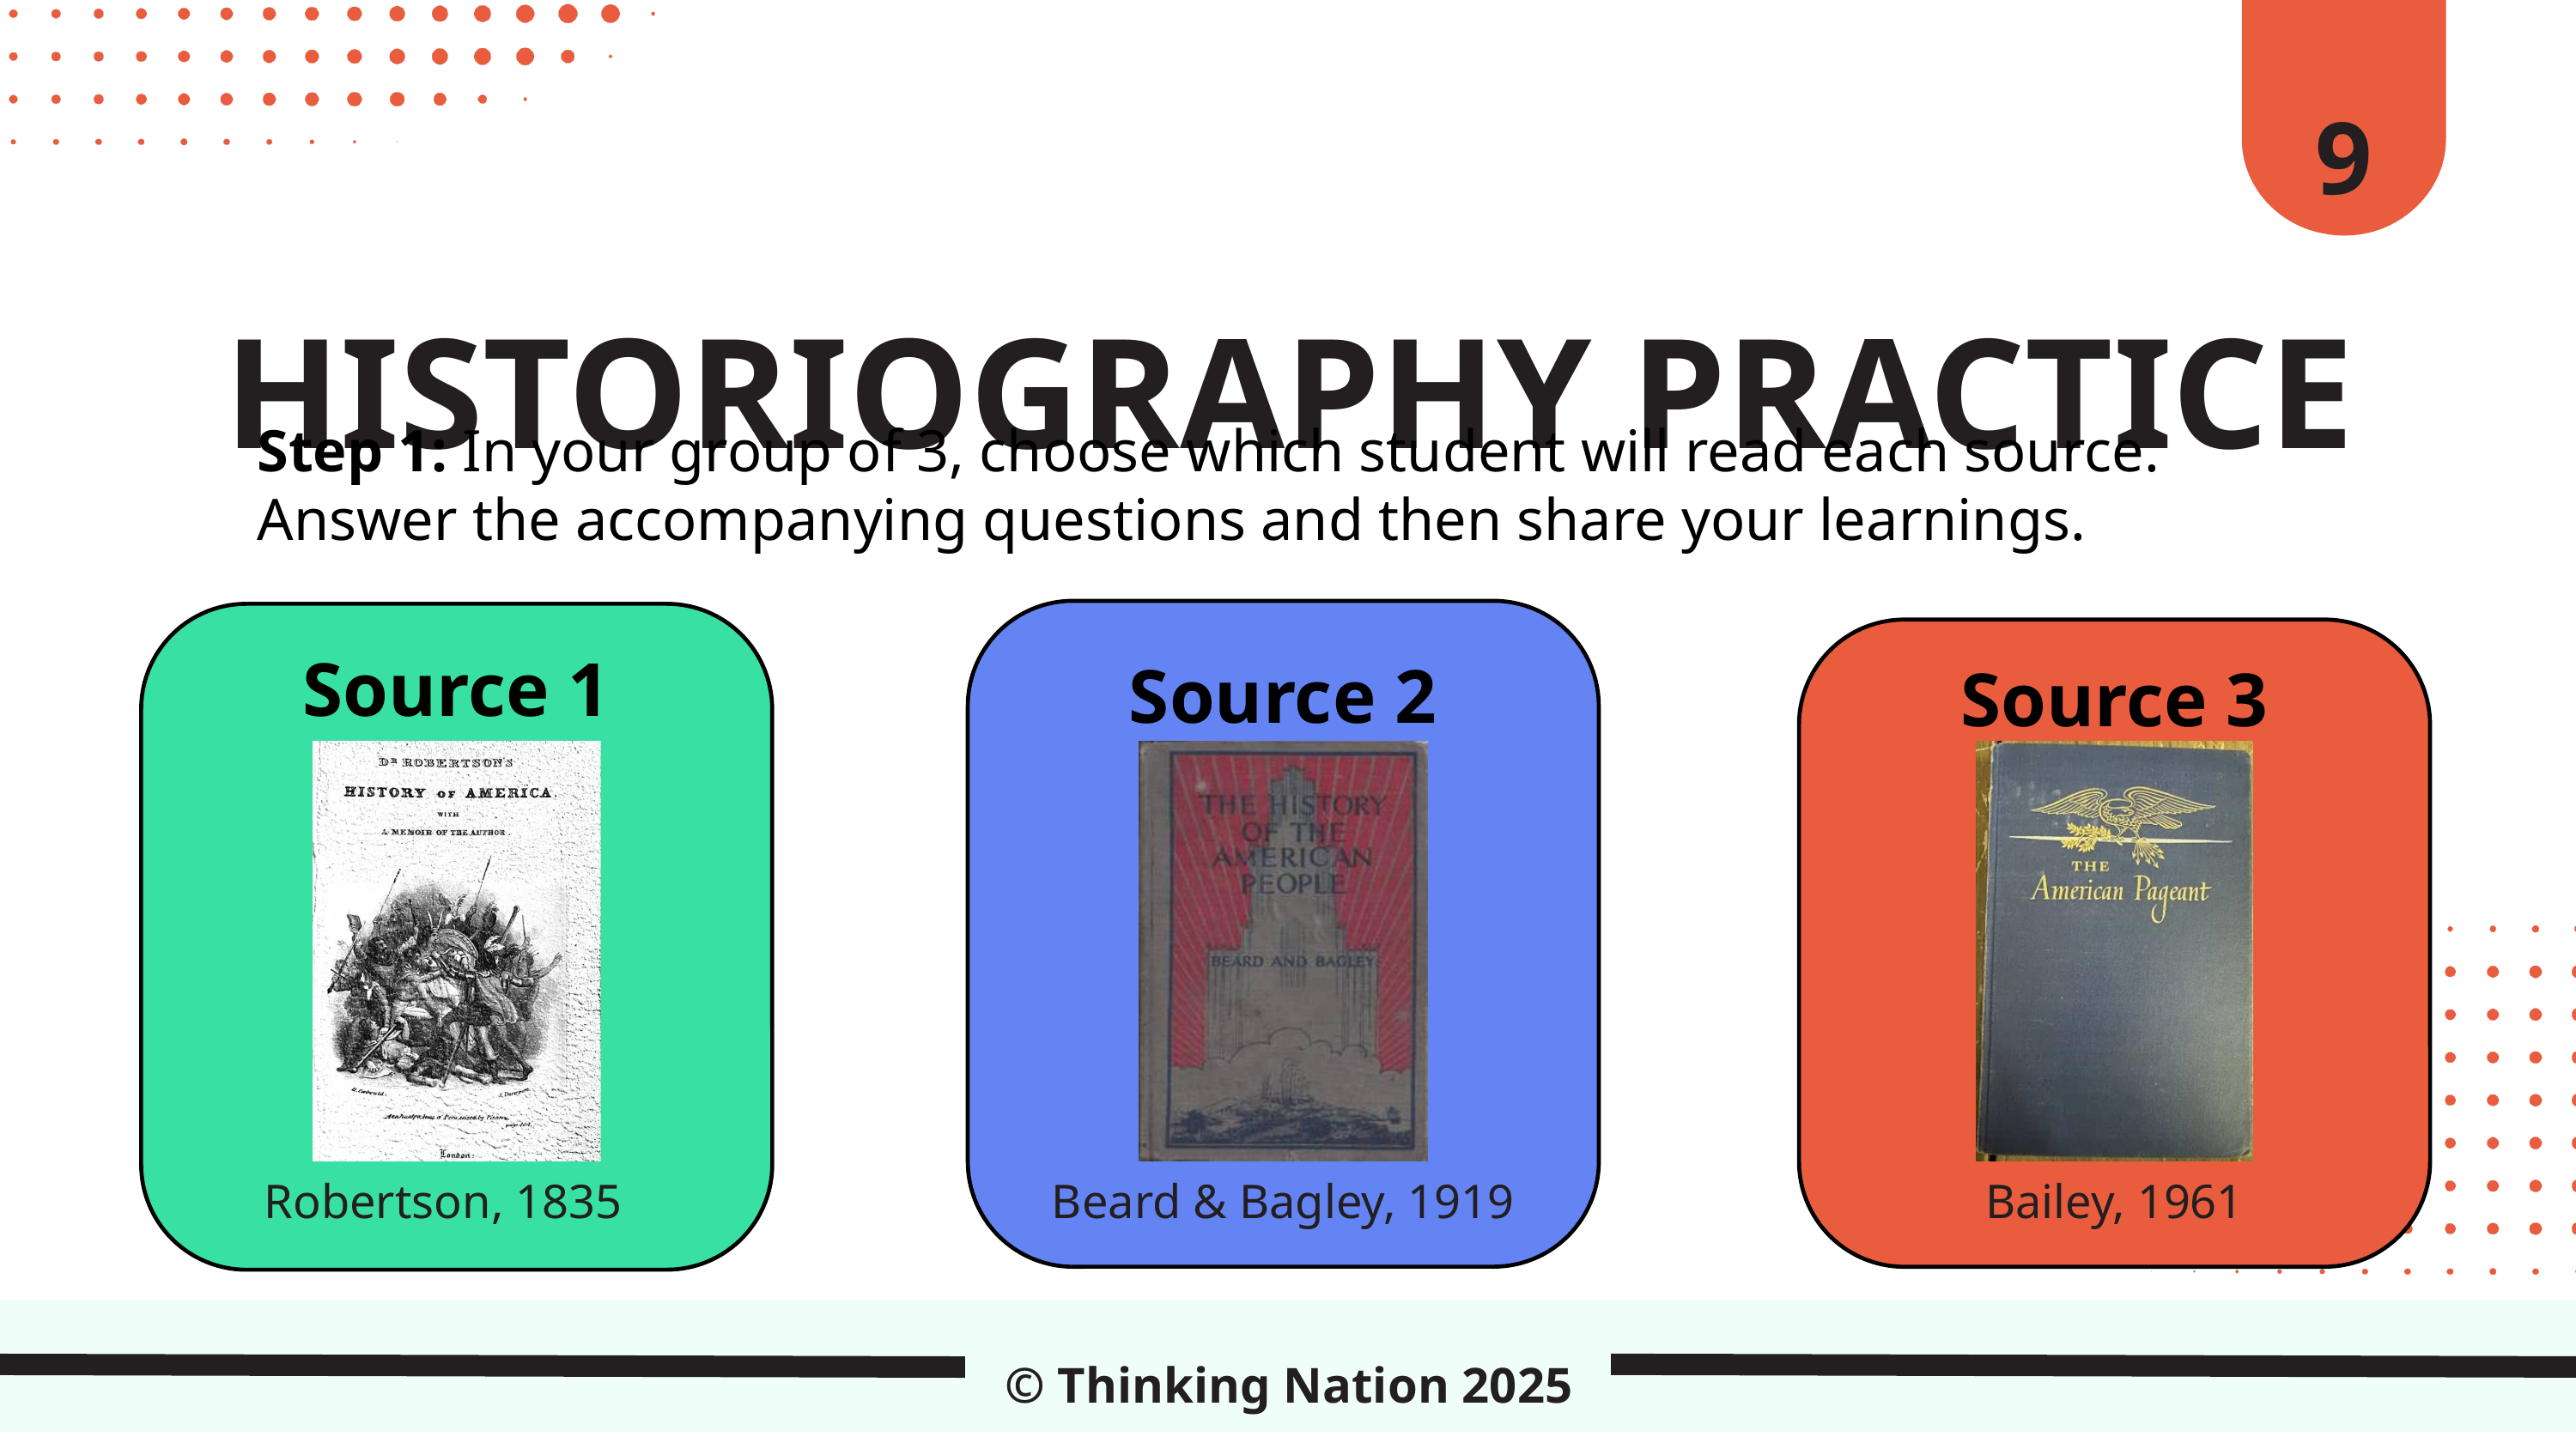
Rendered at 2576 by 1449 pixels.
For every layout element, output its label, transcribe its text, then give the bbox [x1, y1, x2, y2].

text_box [1938, 925, 2576, 1275]
text_box Source 2 [1029, 637, 1538, 751]
text_box HISTORIOGRAPHY PRACTICE [196, 223, 2383, 479]
text_box Beard & Bagley, 1919 [1029, 1172, 1538, 1228]
text_box Step 1: In your group of 3, choose which student will read each source. Answer the accompanying questions and then share your learnings. [244, 401, 2364, 552]
text_box [141, 603, 773, 1270]
text_box Source 1 [221, 642, 693, 731]
picture [1139, 741, 1428, 1161]
text_box [968, 600, 1600, 1267]
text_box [0, 1299, 2576, 1433]
text_box Bailey, 1961 [1860, 1172, 2369, 1228]
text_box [2233, 0, 2455, 236]
text_box Robertson, 1835 [188, 1172, 698, 1228]
text_box [0, 0, 660, 145]
picture [312, 741, 601, 1161]
text_box [1799, 619, 2431, 1267]
text_box Source 3 [1860, 640, 2369, 755]
picture [1976, 741, 2253, 1161]
